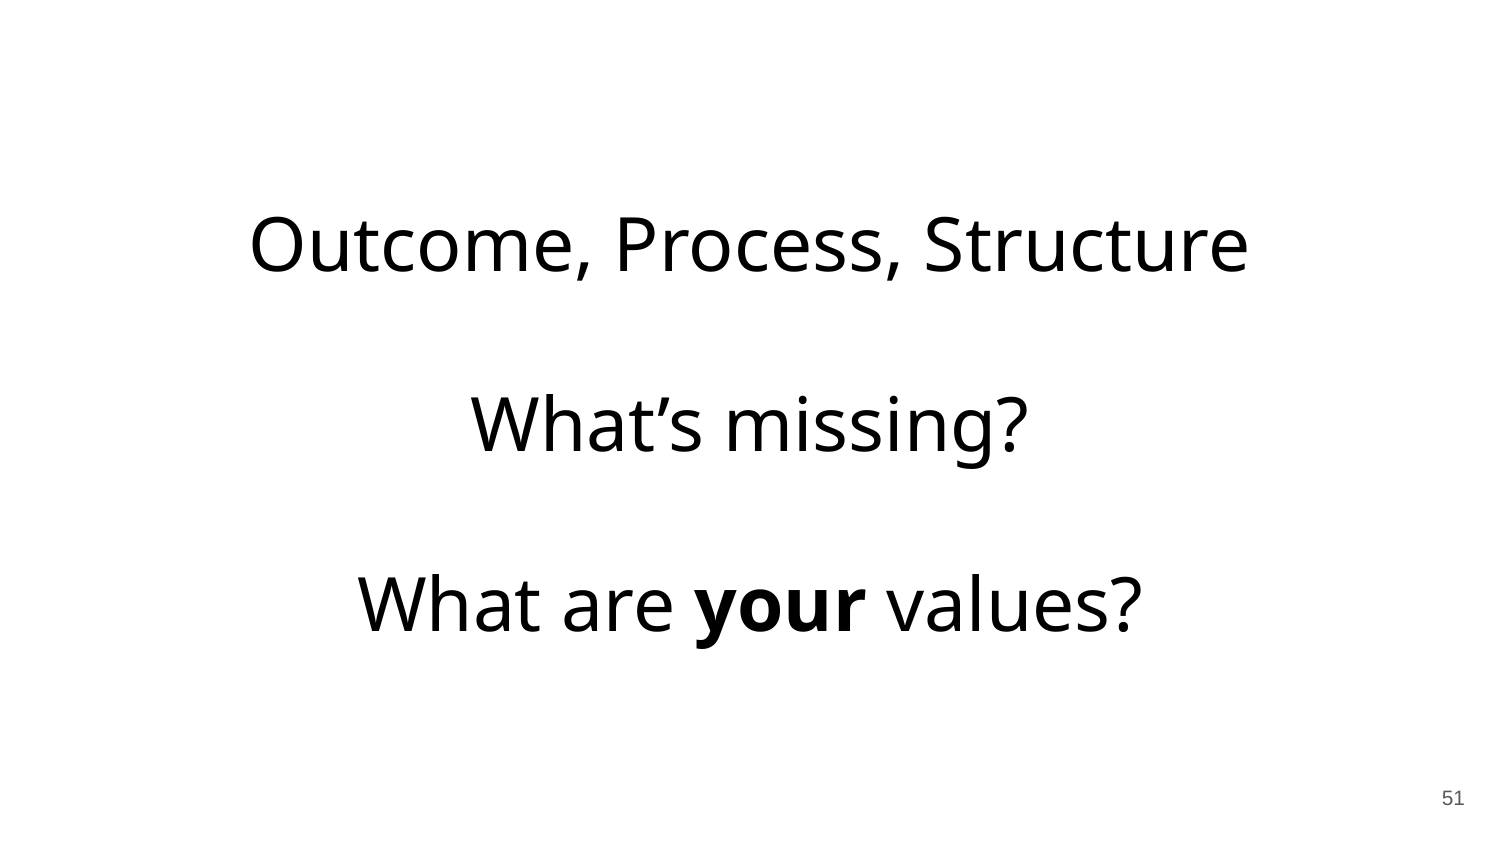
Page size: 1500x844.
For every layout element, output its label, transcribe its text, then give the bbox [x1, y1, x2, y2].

title Outcome, Process, Structure What’s missing? What are your values? [51, 352, 1449, 491]
slide_number 51 [1389, 764, 1480, 830]
